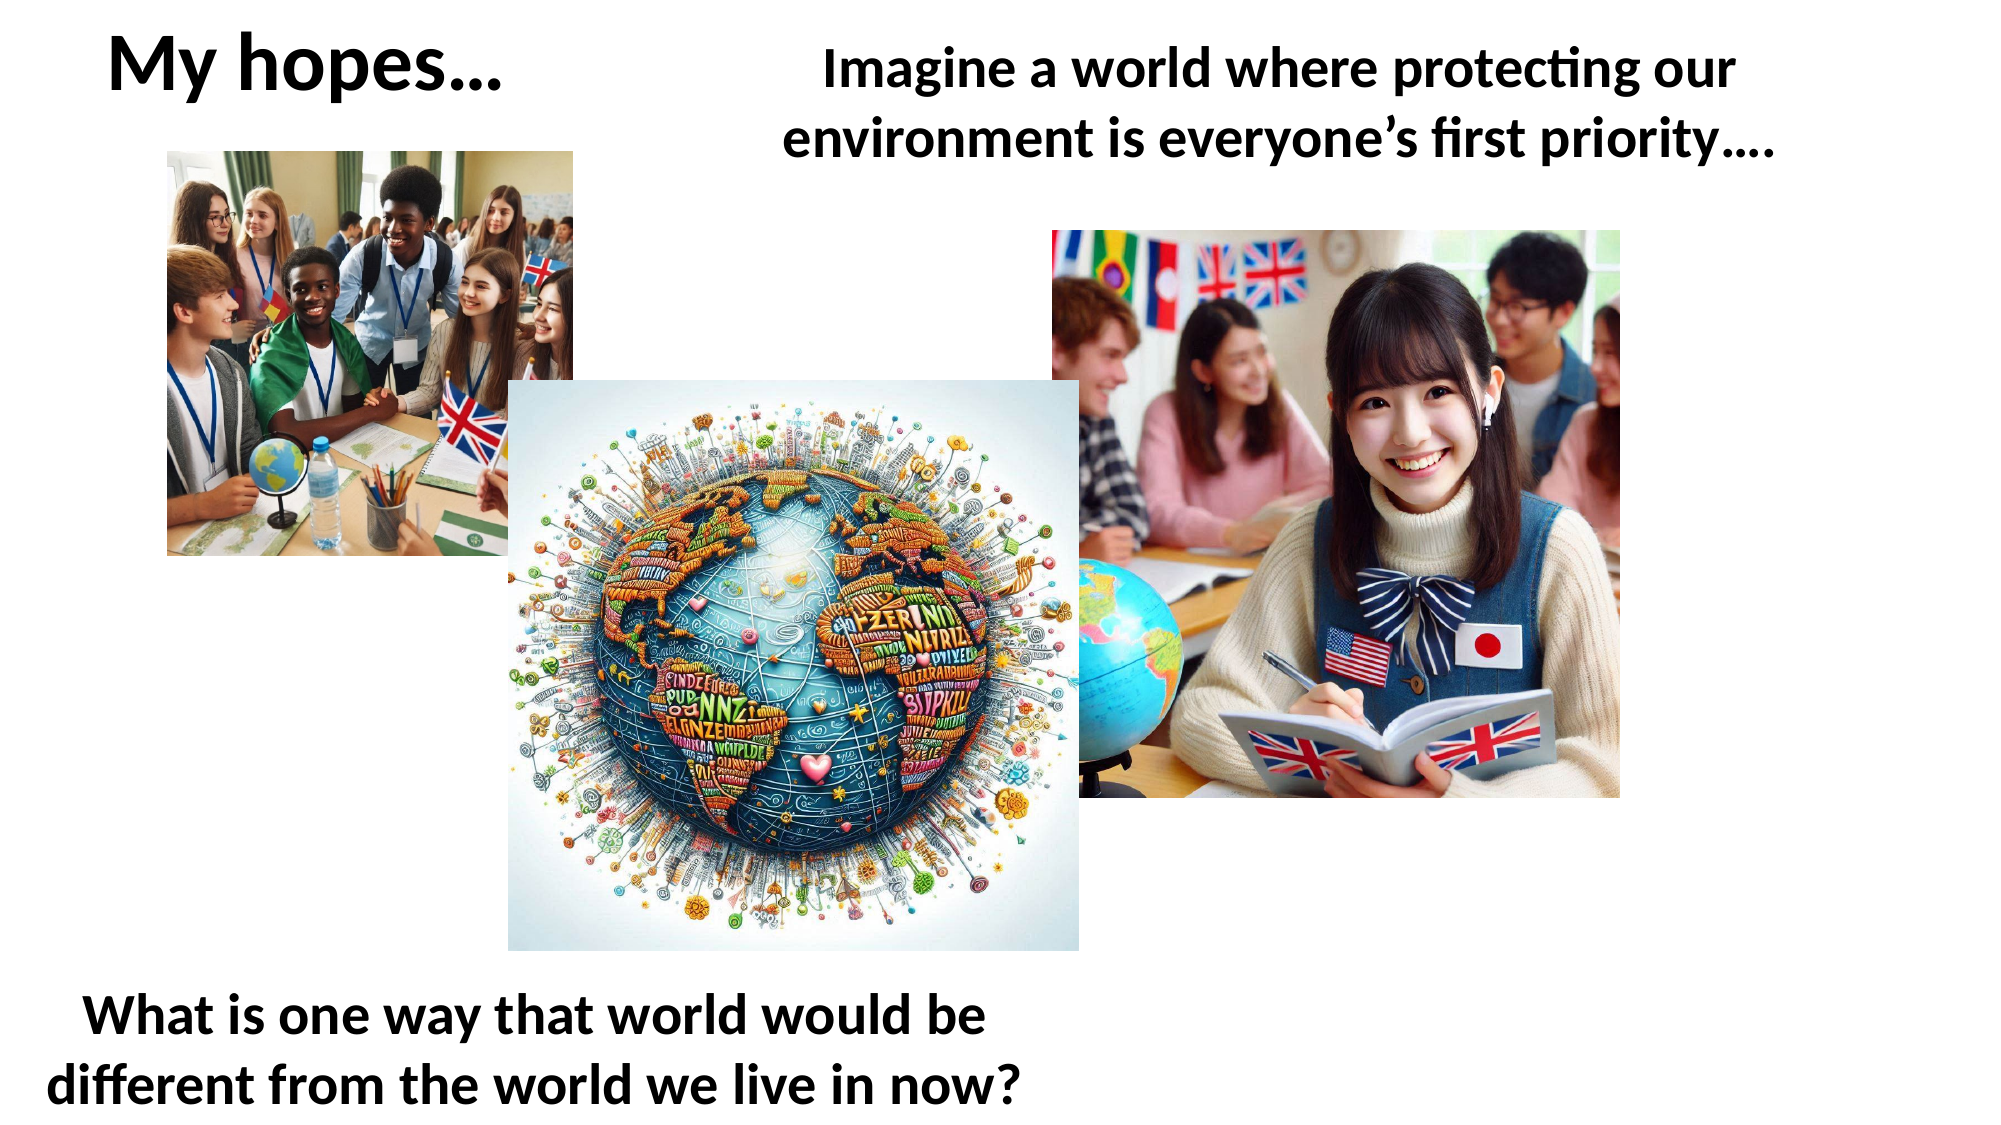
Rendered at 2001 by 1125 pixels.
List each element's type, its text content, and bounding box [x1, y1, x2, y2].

text_box What is one way that world would be different from the world we live in now? [0, 968, 1070, 1124]
picture [167, 151, 1620, 951]
text_box Imagine a world where protecting our environment is everyone’s first priority…. [745, 21, 1815, 177]
text_box My hopes… [91, 0, 521, 115]
